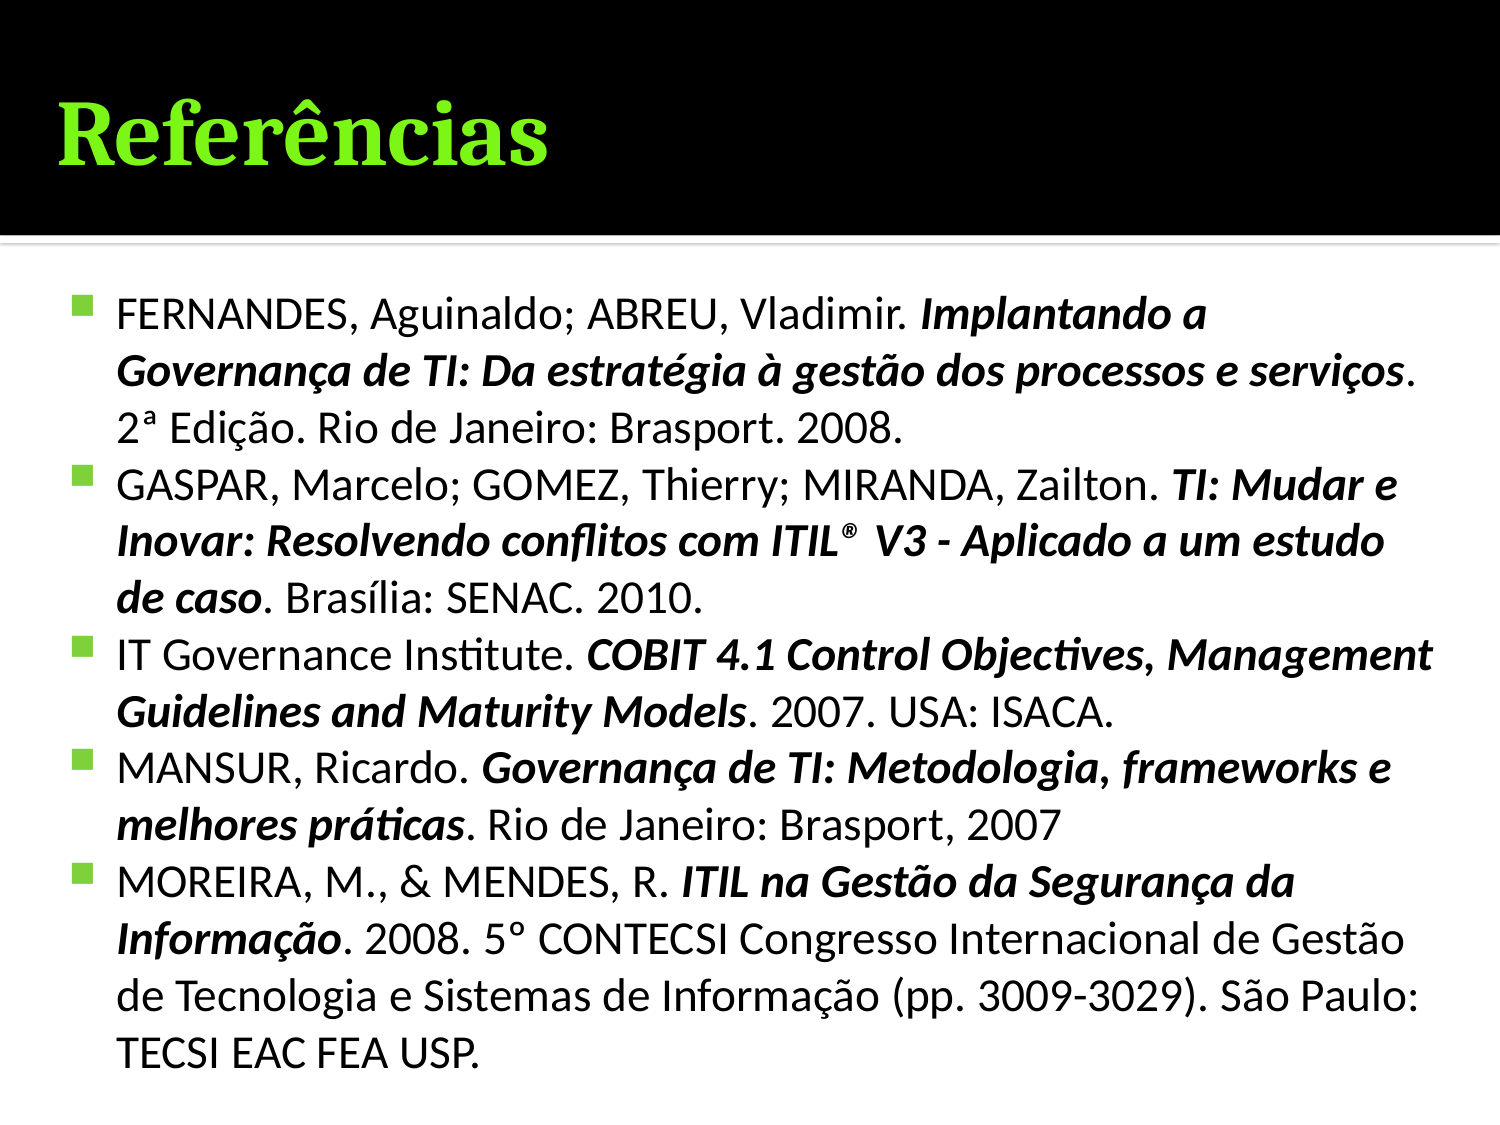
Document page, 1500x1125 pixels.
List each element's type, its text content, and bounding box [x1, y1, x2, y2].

list FERNANDES, Aguinaldo; ABREU, Vladimir. Implantando a Governança de TI: Da estratégia à gestão dos processos e serviços. 2ª Edição. Rio de Janeiro: Brasport. 2008. GASPAR, Marcelo; GOMEZ, Thierry; MIRANDA, Zailton. TI: Mudar e Inovar: Resolvendo conflitos com ITIL® V3 - Aplicado a um estudo de caso. Brasília: SENAC. 2010. IT Governance Institute. COBIT 4.1 Control Objectives, Management Guidelines and Maturity Models. 2007. USA: ISACA. MANSUR, Ricardo. Governança de TI: Metodologia, frameworks e melhores práticas. Rio de Janeiro: Brasport, 2007 MOREIRA, M., & MENDES, R. ITIL na Gestão da Segurança da Informação. 2008. 5º CONTECSI Congresso Internacional de Gestão de Tecnologia e Sistemas de Informação (pp. 3009-3029). São Paulo: TECSI EAC FEA USP. [41, 267, 1459, 1094]
title Referências [41, 25, 1459, 231]
